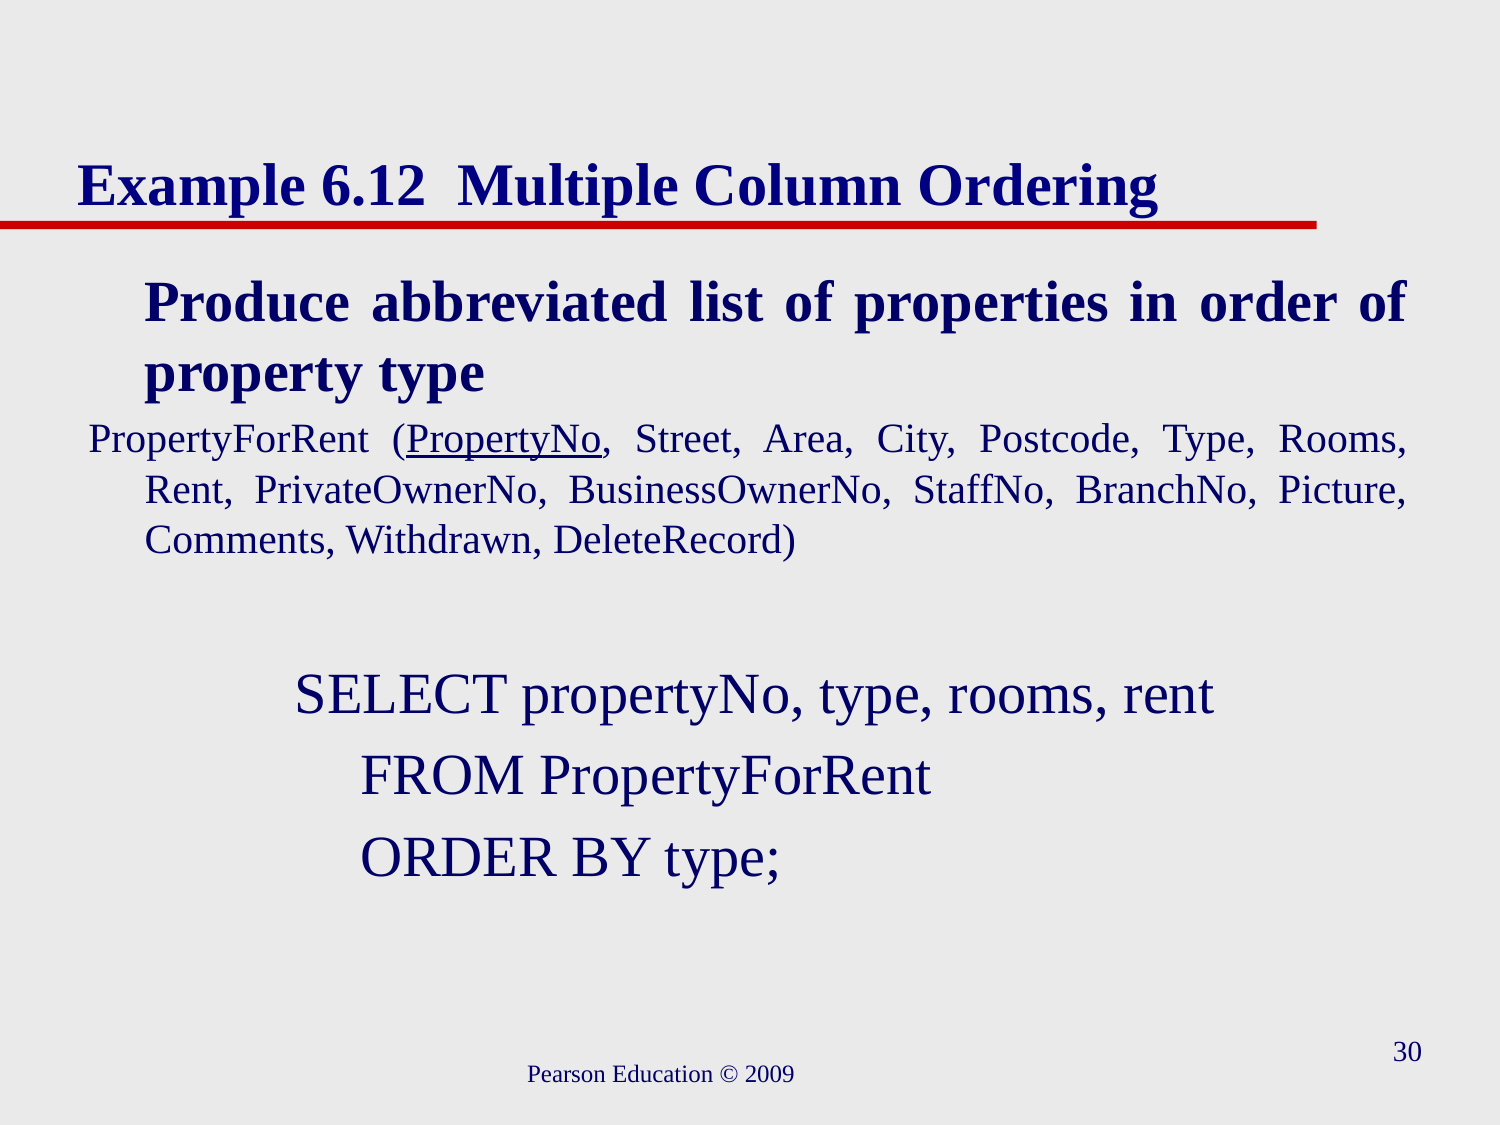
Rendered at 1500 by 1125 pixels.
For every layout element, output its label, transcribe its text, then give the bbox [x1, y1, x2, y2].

text_box Pearson Education © 2009 [512, 1050, 1038, 1095]
list Produce abbreviated list of properties in order of property type PropertyForRent (PropertyNo, Street, Area, City, Postcode, Type, Rooms, Rent, PrivateOwnerNo, BusinessOwnerNo, StaffNo, BranchNo, Picture, Comments, Withdrawn, DeleteRecord) SELECT propertyNo, type, rooms, rent FROM PropertyForRent ORDER BY type; [72, 255, 1424, 931]
title Example 6.12 Multiple Column Ordering [62, 43, 1338, 226]
slide_number 30 [1124, 1012, 1438, 1088]
